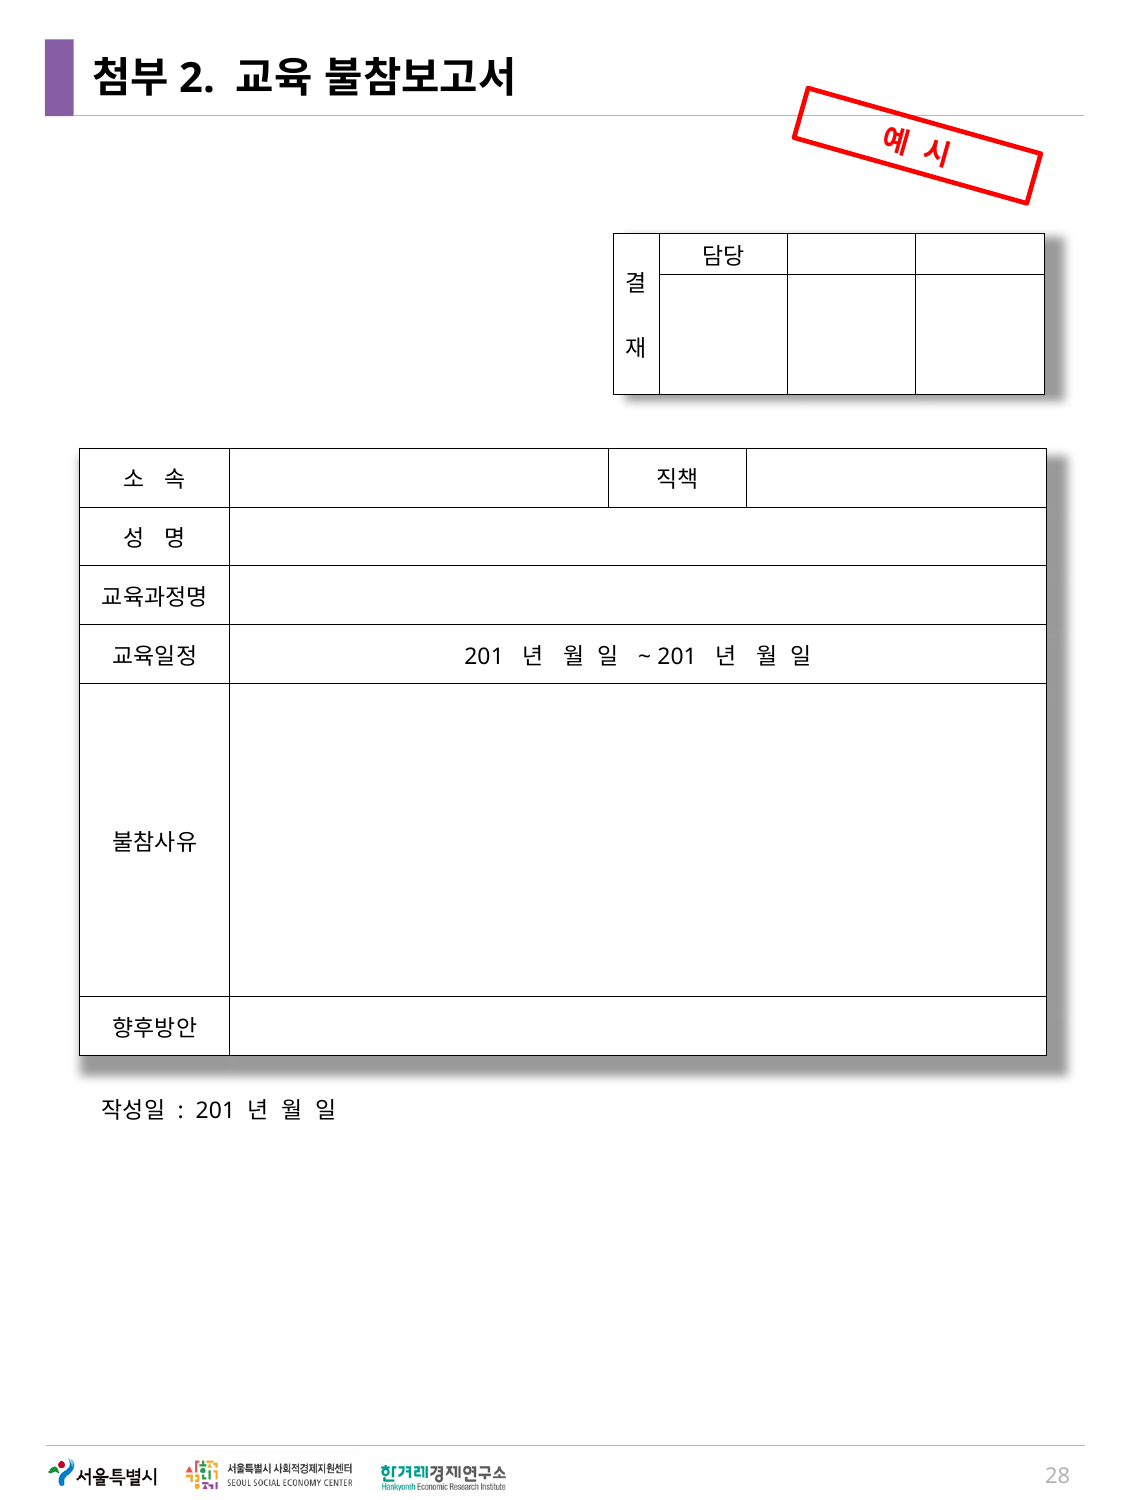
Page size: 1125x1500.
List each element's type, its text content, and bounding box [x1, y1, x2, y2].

table_cell 201 년 월 일 ~ 201 년 월 일 [230, 625, 1046, 683]
table_cell [230, 508, 1046, 565]
title 첨부2. 교육 불참보고서 [77, 49, 1034, 110]
table_cell [230, 997, 1046, 1055]
table_cell [916, 275, 1044, 394]
table_header 담당 [660, 234, 787, 274]
table_header [788, 234, 915, 274]
text_box 예 시 [794, 88, 1041, 204]
table_header [230, 449, 608, 507]
table_cell [788, 275, 915, 394]
table_header 소 속 [80, 449, 229, 507]
table_cell [230, 684, 1046, 996]
table_cell 성 명 [80, 508, 229, 565]
picture [381, 1465, 506, 1491]
table_cell 교육과정명 [80, 566, 229, 624]
table_header 결 재 [614, 234, 659, 394]
table_cell [660, 275, 787, 394]
table_header [916, 234, 1044, 274]
table_header [747, 449, 1046, 507]
table_cell [230, 566, 1046, 624]
text_box 작성일 : 201 년 월 일 [86, 1088, 352, 1131]
table_header 직책 [609, 449, 746, 507]
table_cell 향후방안 [80, 997, 229, 1055]
table_cell 교육일정 [80, 625, 229, 683]
picture [178, 1451, 360, 1499]
slide_number 28 [832, 1436, 1086, 1500]
picture [48, 1457, 157, 1486]
table_cell 불참사유 [80, 684, 229, 996]
